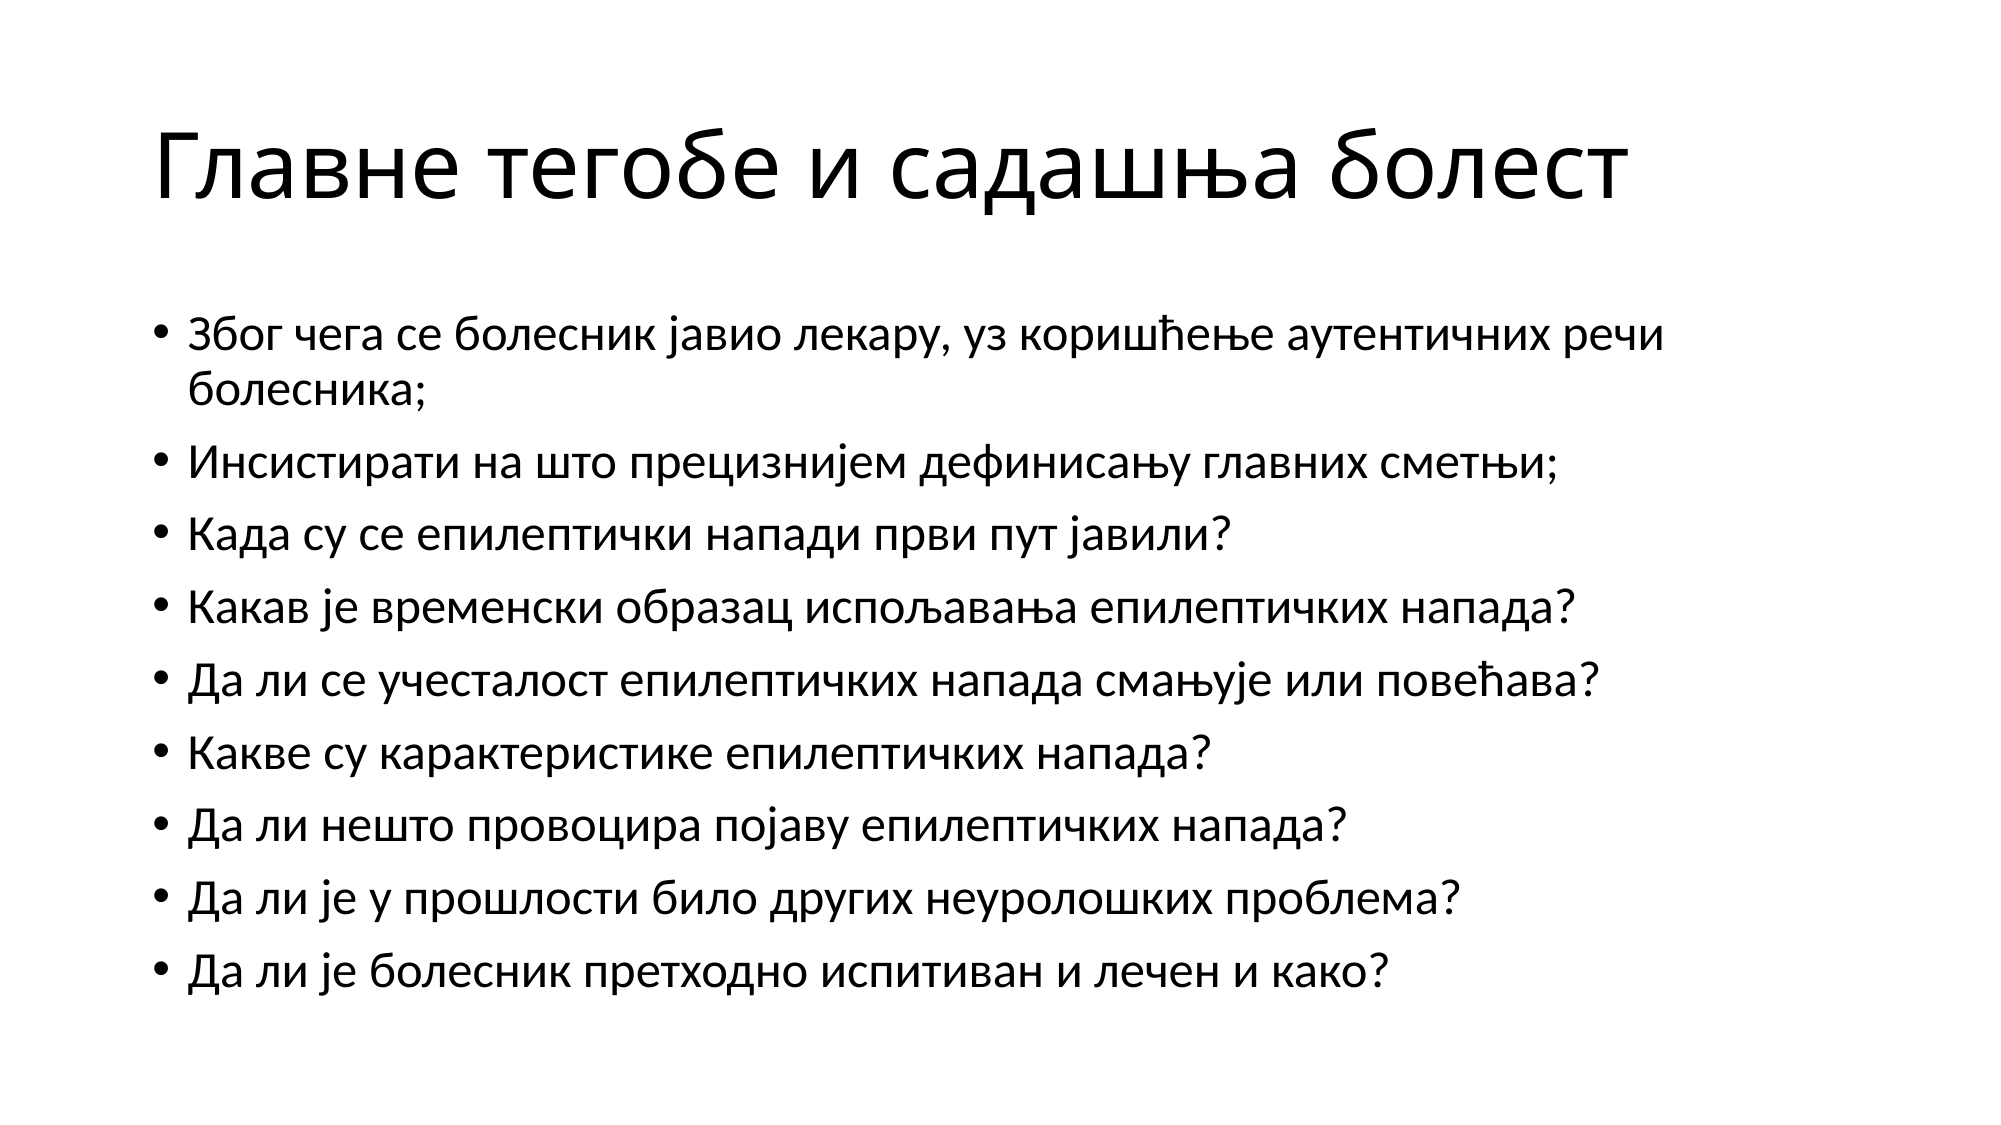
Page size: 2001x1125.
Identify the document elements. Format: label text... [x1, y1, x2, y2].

list Због чега се болесник јавио лекару, уз коришћење аутентичних речи болесника; Инсистирати на што прецизнијем дефинисању главних сметњи; Када су се епилептички напади први пут јавили? Какав је временски образац испољавања епилептичких напада? Да ли се учесталост епилептичких напада смањује или повећава? Какве су карактеристике епилептичких напада? Да ли нешто провоцира појаву епилептичких напада? Да ли је у прошлости било других неуролошких проблема? Да ли је болесник претходно испитиван и лечен и како? [137, 299, 1863, 1014]
title Главне тегобе и садашња болест [137, 59, 1863, 278]
